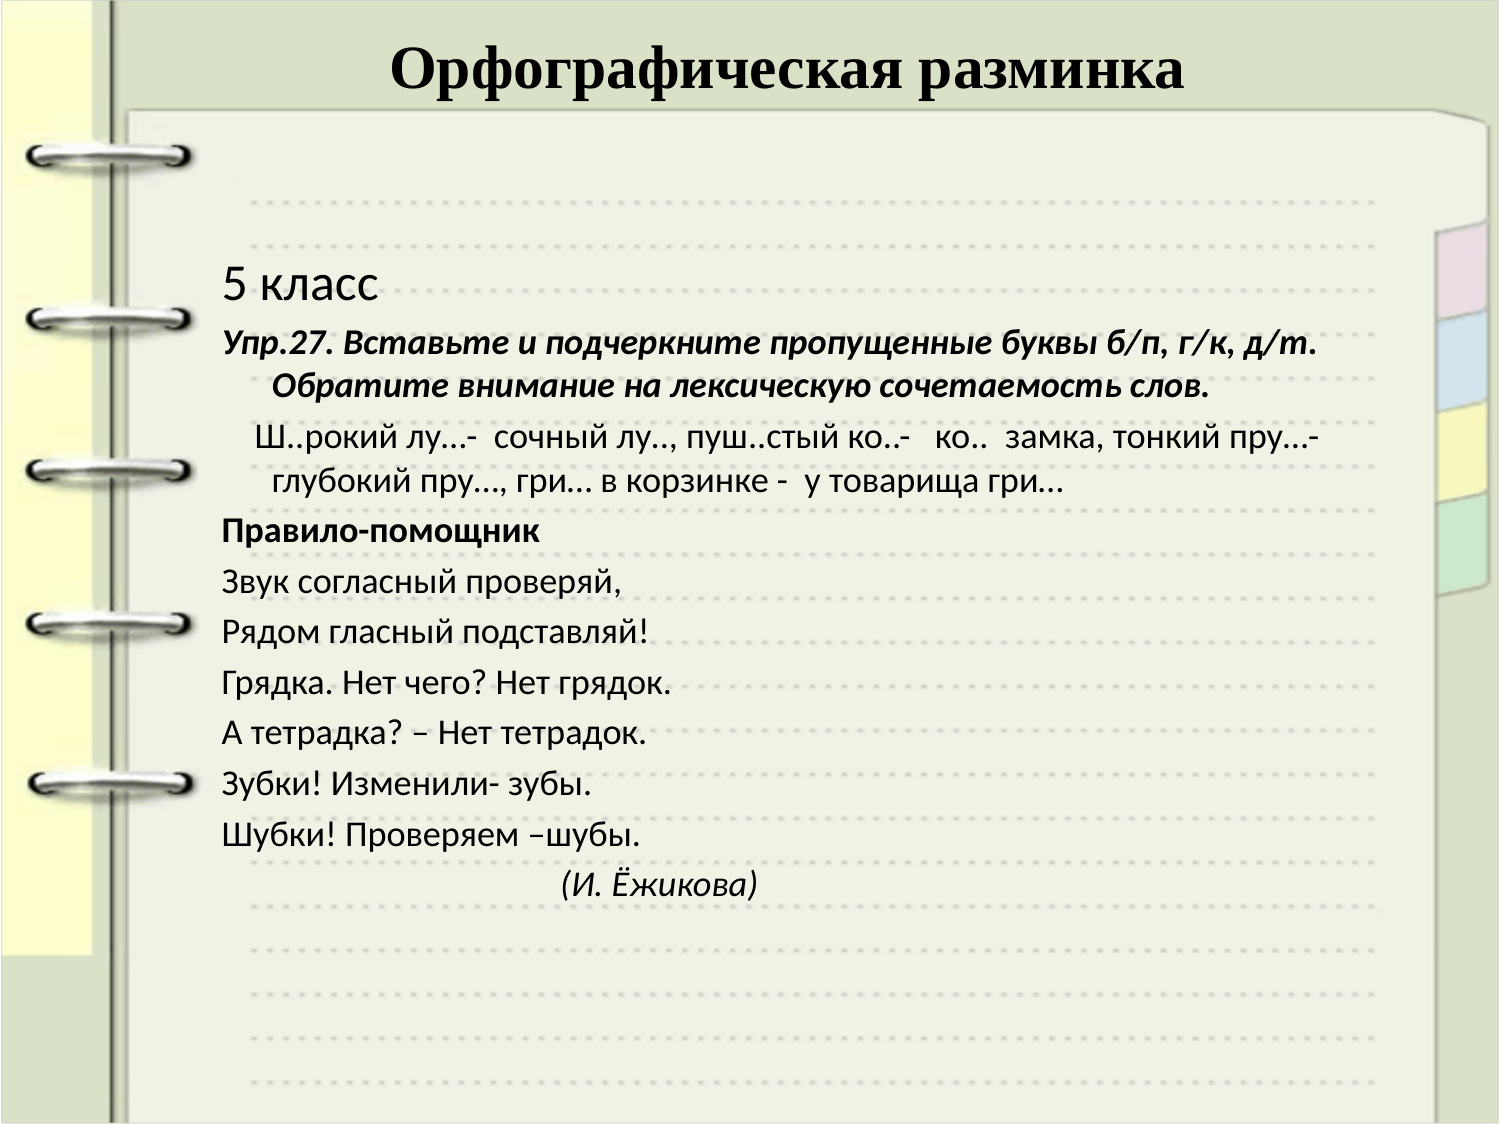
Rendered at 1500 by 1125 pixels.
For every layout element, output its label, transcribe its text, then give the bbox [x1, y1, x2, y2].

list 5 класс Упр.27. Вставьте и подчеркните пропущенные буквы б/п, г/к, д/т. Обратите внимание на лексическую сочетаемость слов. Ш..рокий лу…- сочный лу.., пуш..стый ко..- ко.. замка, тонкий пру…- глубокий пру…, гри… в корзинке - у товарища гри… Правило-помощник Звук согласный проверяй, Рядом гласный подставляй! Грядка. Нет чего? Нет грядок. А тетрадка? – Нет тетрадок. Зубки! Изменили- зубы. Шубки! Проверяем –шубы. (И. Ёжикова) [206, 187, 1471, 1059]
picture [0, 0, 1500, 1125]
title Орфографическая разминка [135, 19, 1378, 110]
